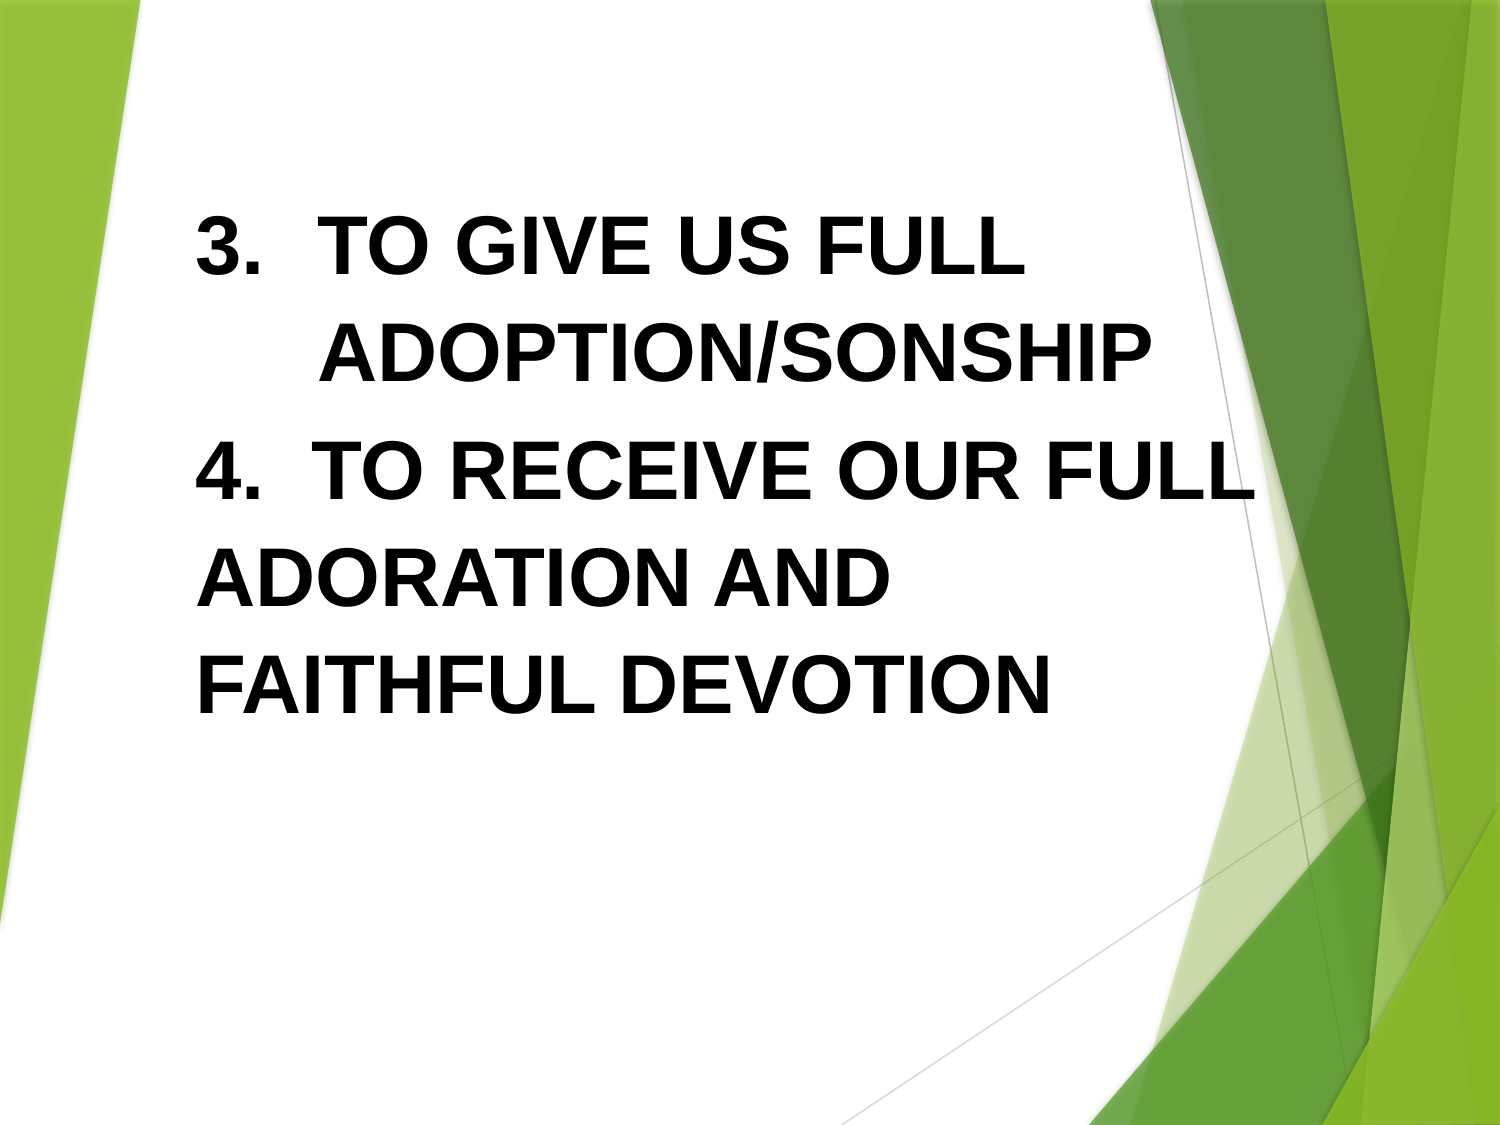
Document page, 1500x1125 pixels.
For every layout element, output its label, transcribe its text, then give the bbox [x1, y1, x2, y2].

text_box TO GIVE US FULL ADOPTION/SONSHIP 4. TO RECEIVE OUR FULL ADORATION AND FAITHFUL DEVOTION [180, 177, 1326, 738]
